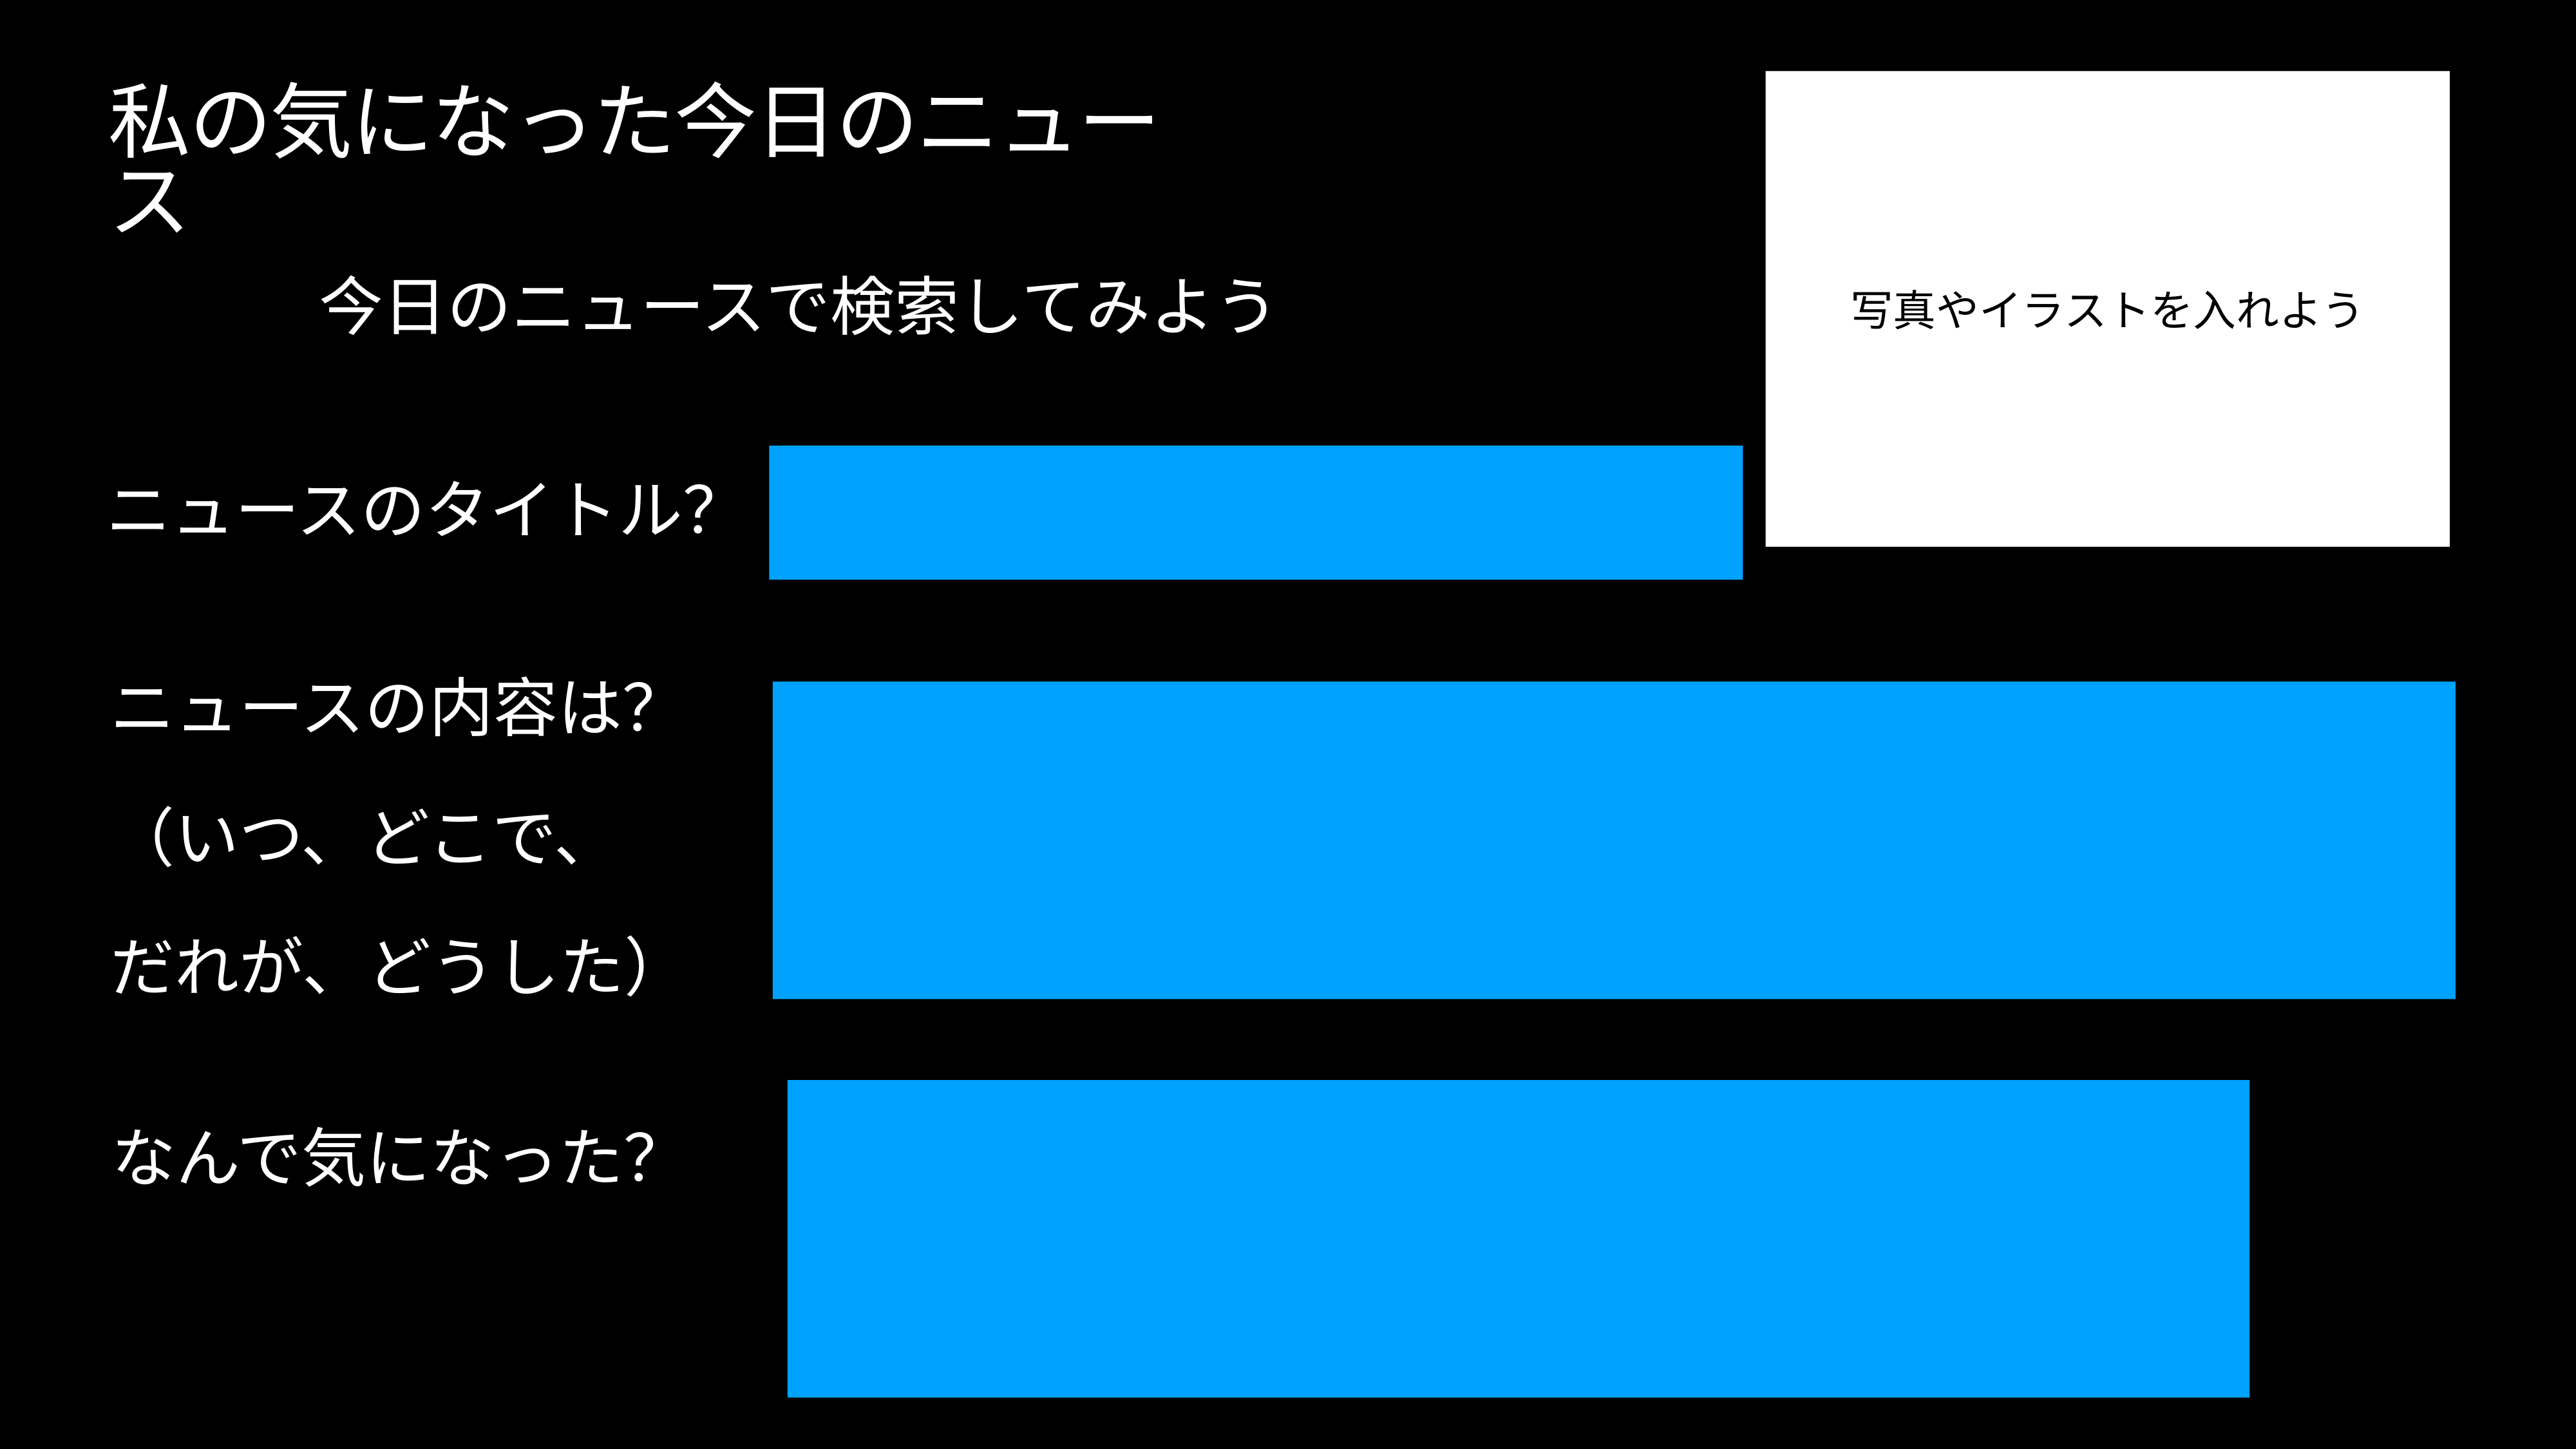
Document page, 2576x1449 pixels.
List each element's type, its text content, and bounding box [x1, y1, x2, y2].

text_box ニュースの内容は？ （いつ、どこで、 だれが、どうした） [105, 670, 695, 1010]
text_box [772, 681, 2456, 999]
text_box 写真やイラストを入れよう [1765, 71, 2450, 547]
text_box [769, 445, 1743, 580]
text_box 今日のニュースで検索してみよう [313, 269, 1285, 349]
text_box なんで気になった？ [106, 1120, 694, 1201]
text_box ニュースのタイトル？ [101, 472, 753, 553]
text_box [787, 1080, 2250, 1398]
title 私の気になった今日のニュース [102, 92, 1240, 243]
